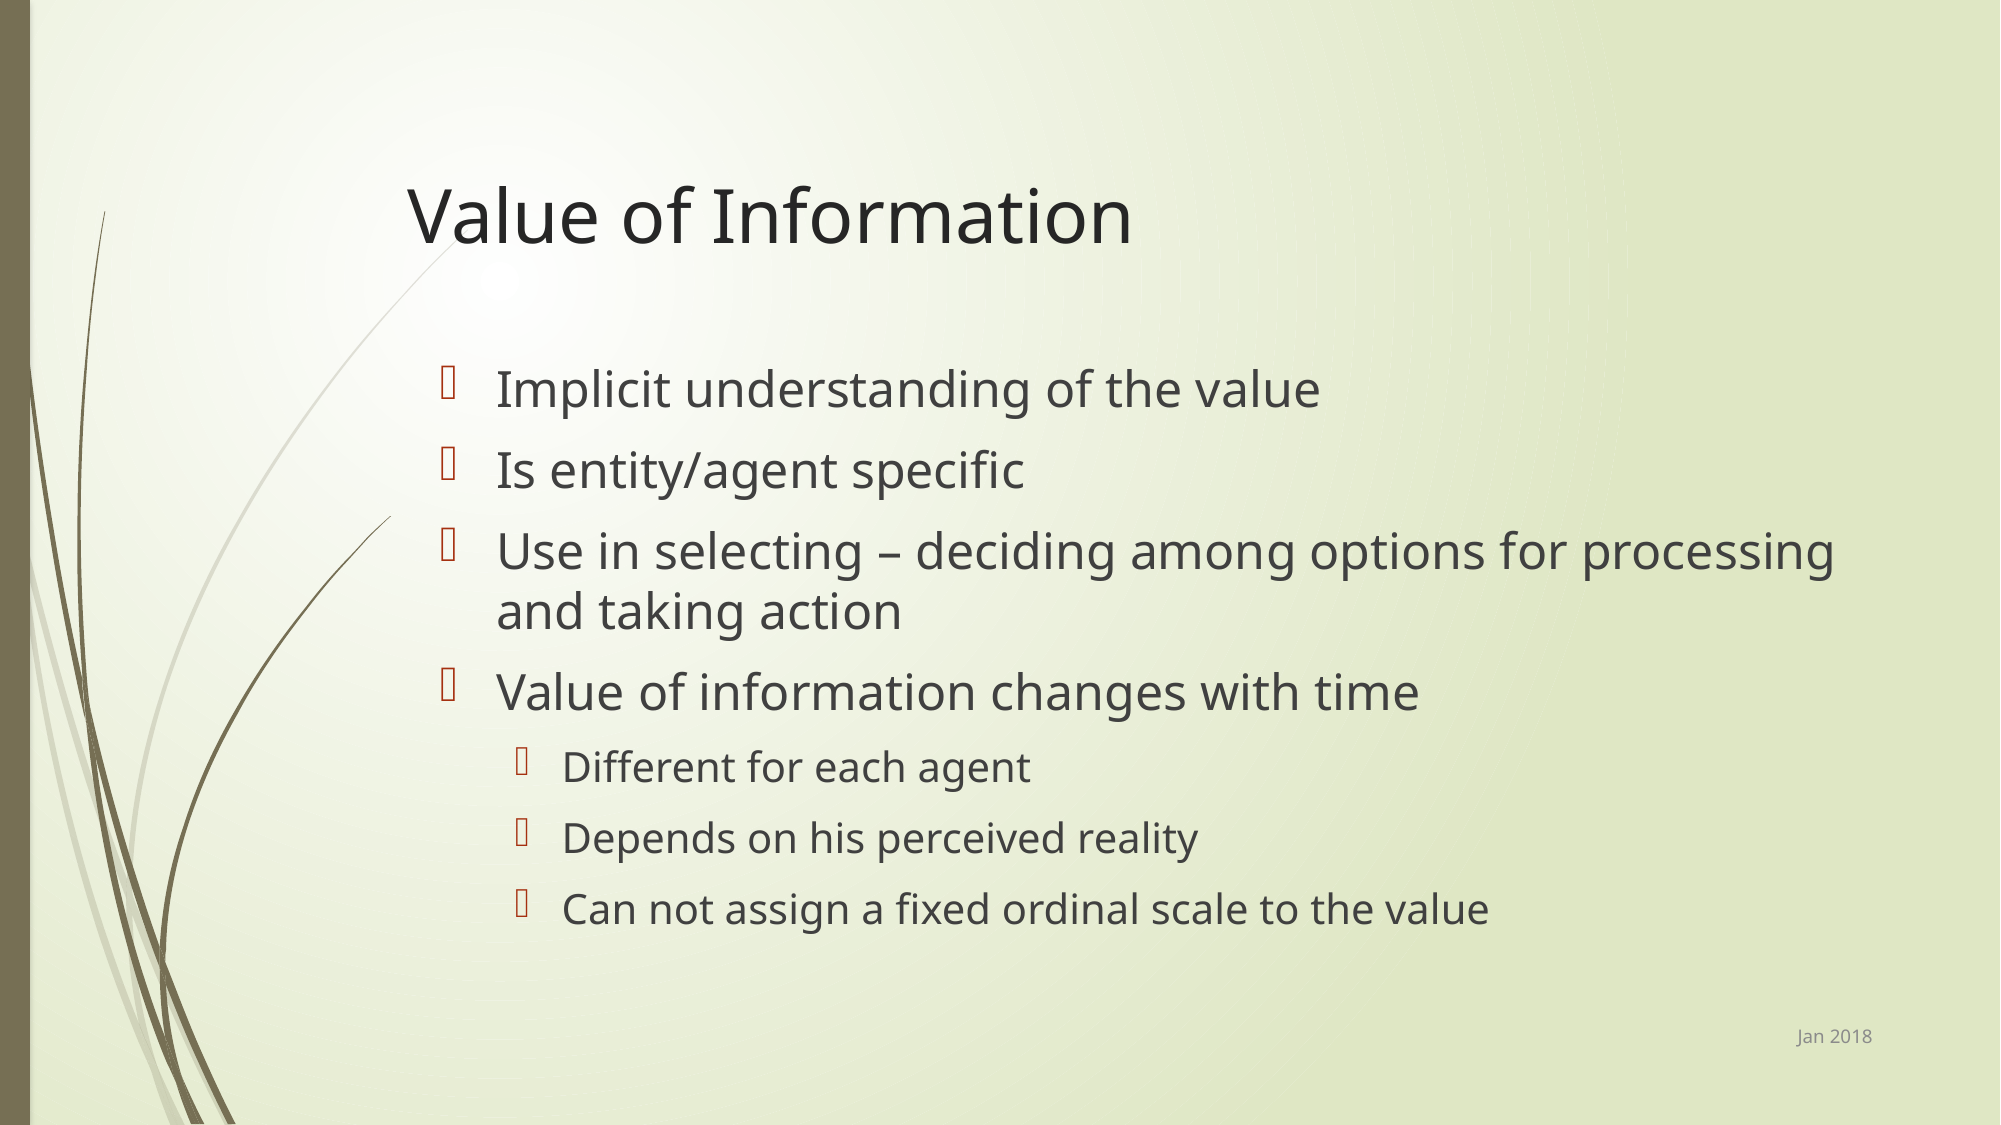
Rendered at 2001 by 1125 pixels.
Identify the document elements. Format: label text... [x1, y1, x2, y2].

title Value of Information [392, 141, 1732, 267]
list Implicit understanding of the value Is entity/agent specific Use in selecting – deciding among options for processing and taking action Value of information changes with time Different for each agent Depends on his perceived reality Can not assign a fixed ordinal scale to the value [424, 350, 1888, 988]
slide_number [1699, 1005, 1888, 1067]
